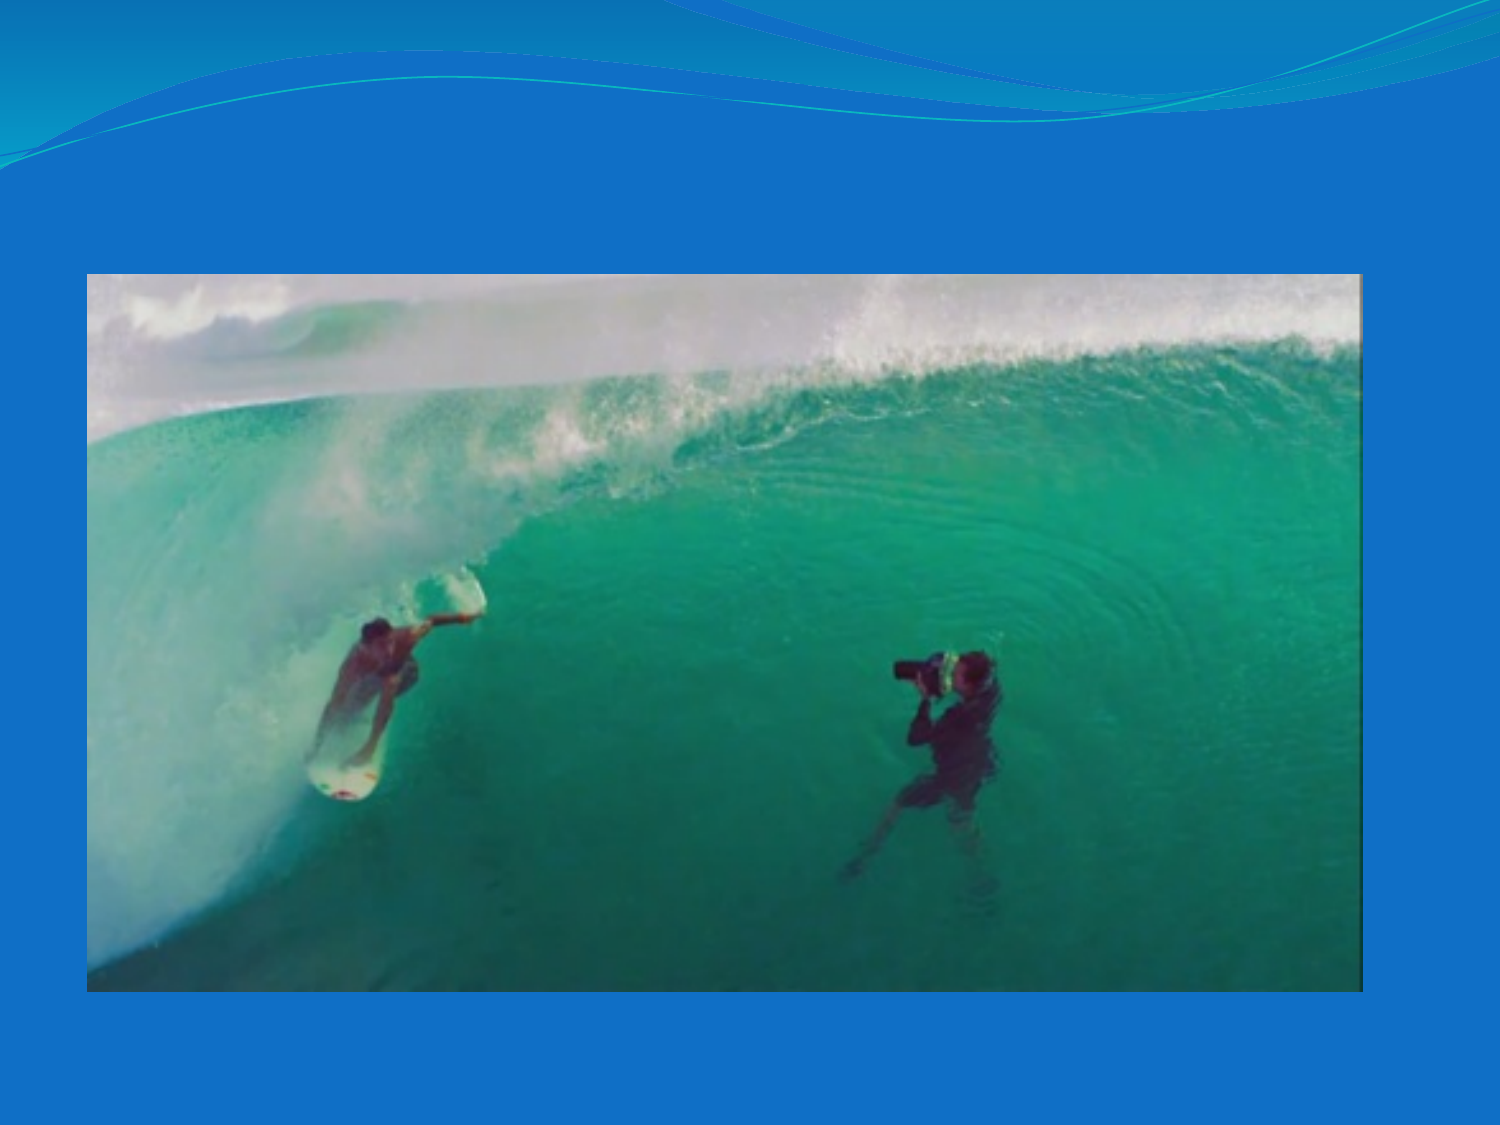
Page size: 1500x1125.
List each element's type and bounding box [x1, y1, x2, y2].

list [87, 274, 1363, 992]
